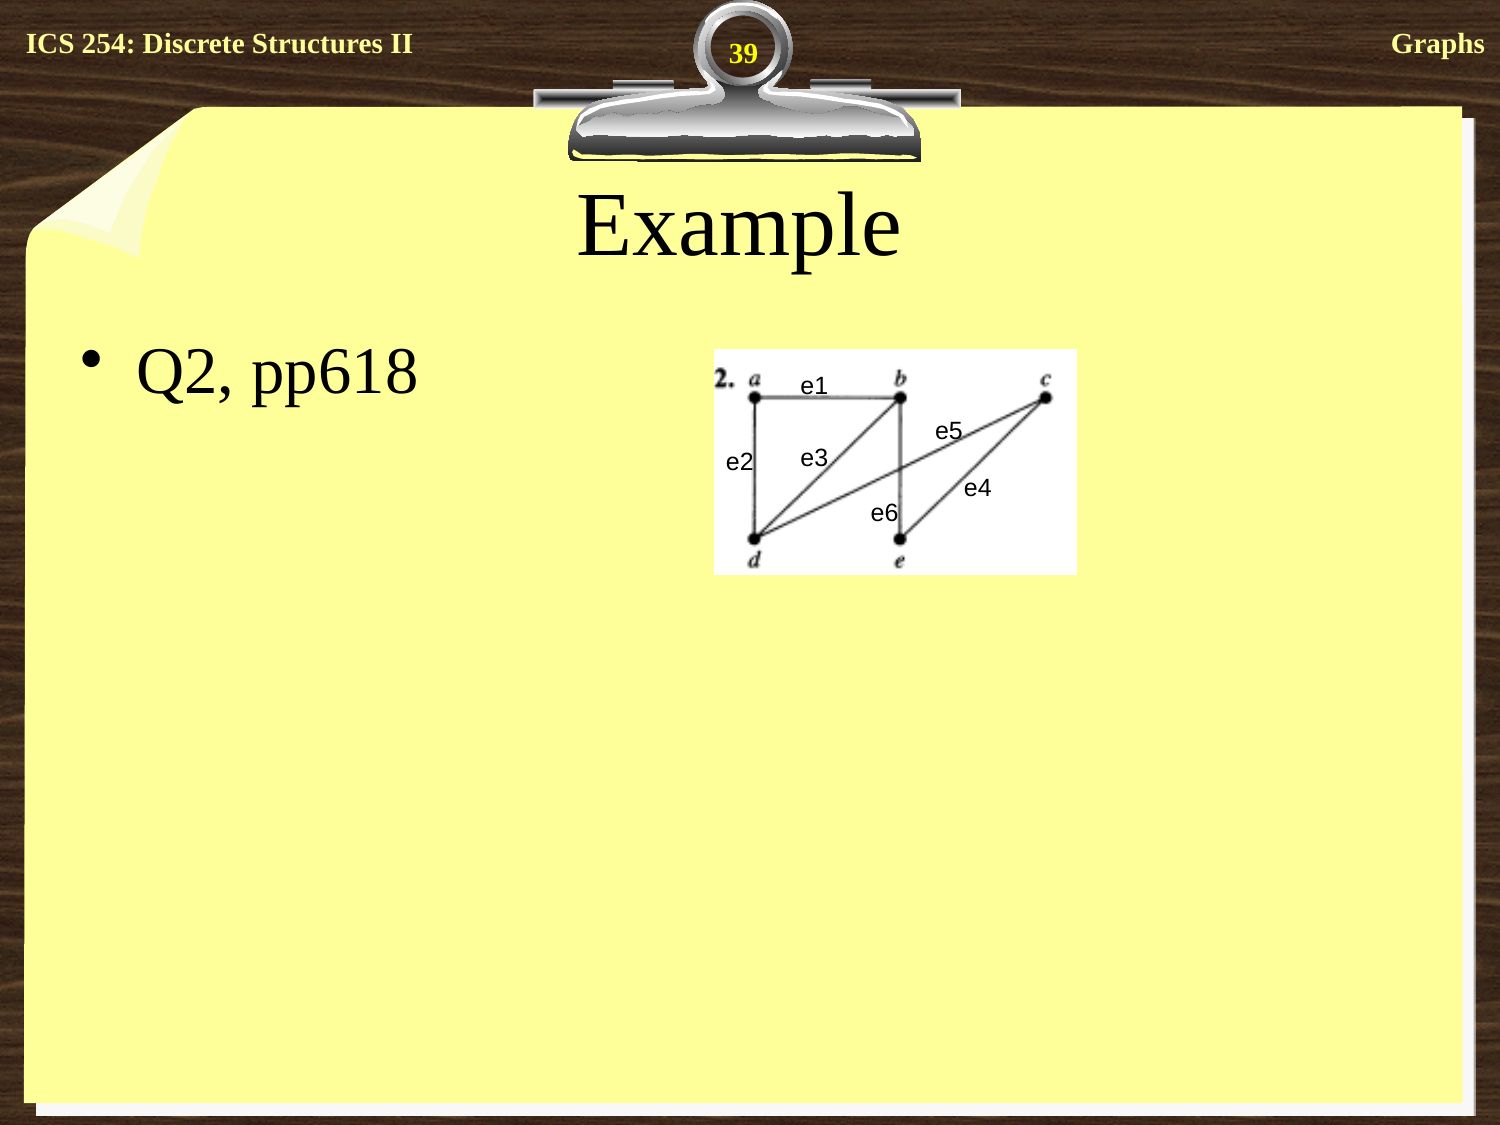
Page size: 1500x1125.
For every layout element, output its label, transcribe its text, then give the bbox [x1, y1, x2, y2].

slide_number 39 [394, 18, 774, 84]
list Q2, pp618 [64, 318, 1405, 975]
picture [714, 349, 1077, 575]
picture [673, 84, 708, 89]
picture [0, 0, 1500, 1125]
title Example [77, 125, 1403, 313]
